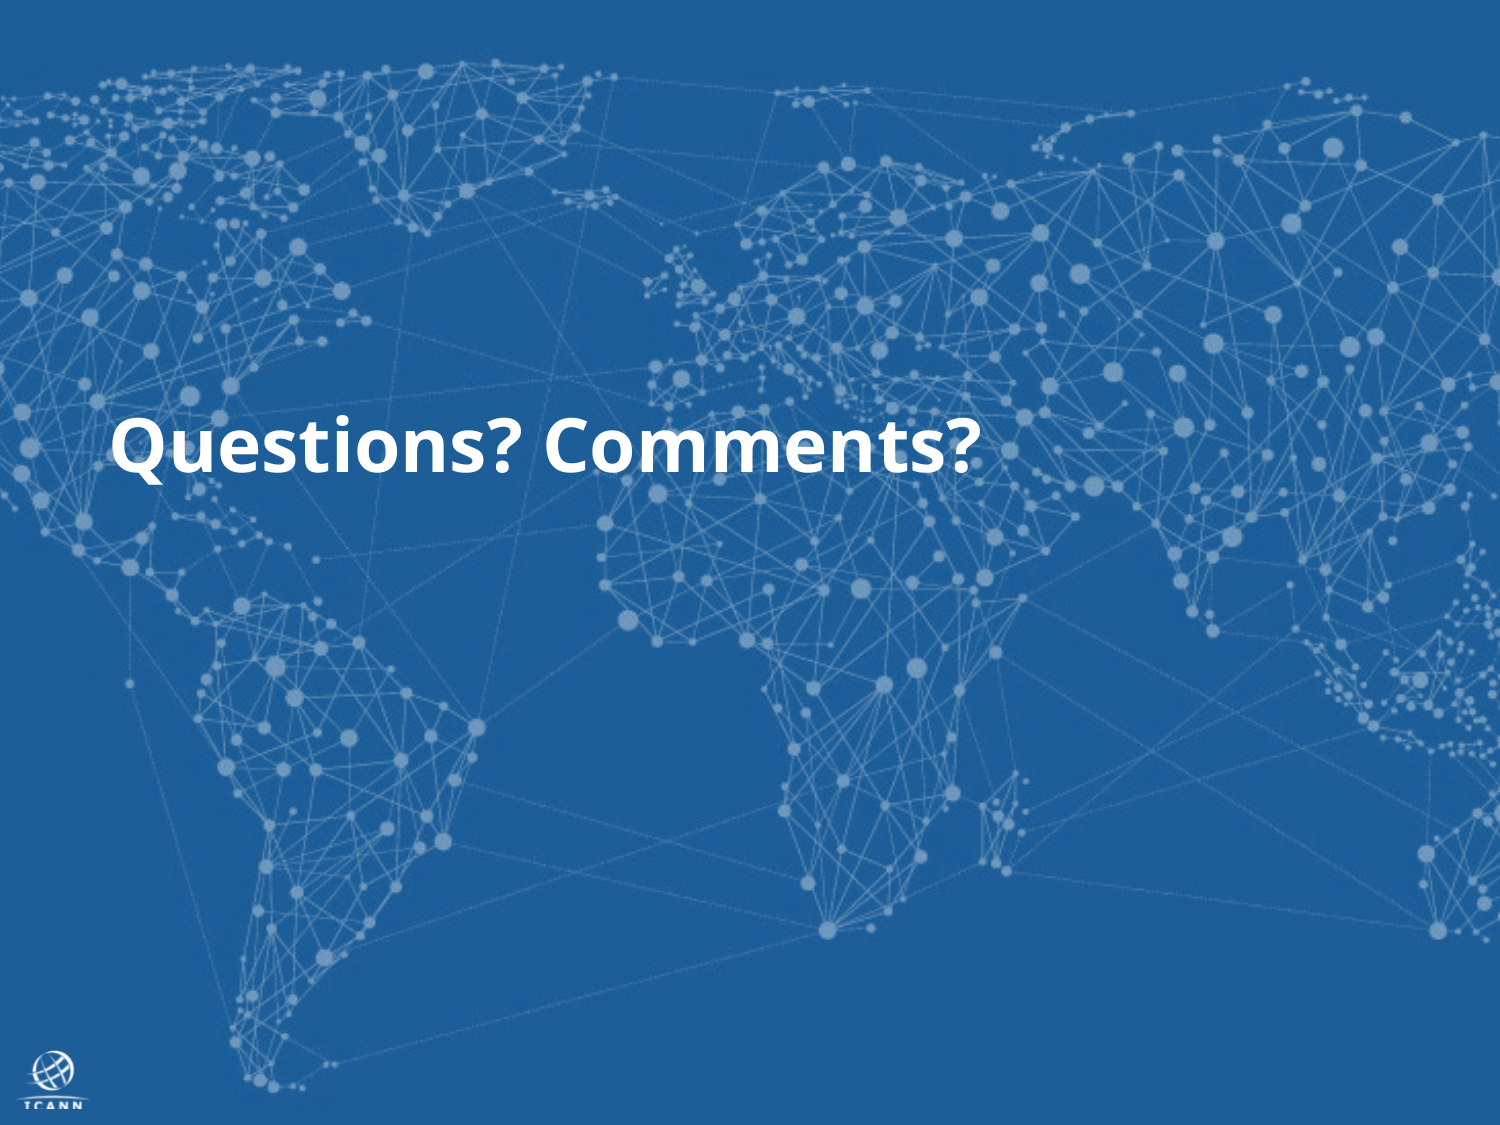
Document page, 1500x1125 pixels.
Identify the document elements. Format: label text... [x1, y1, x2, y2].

list Questions? Comments? [93, 389, 1120, 674]
